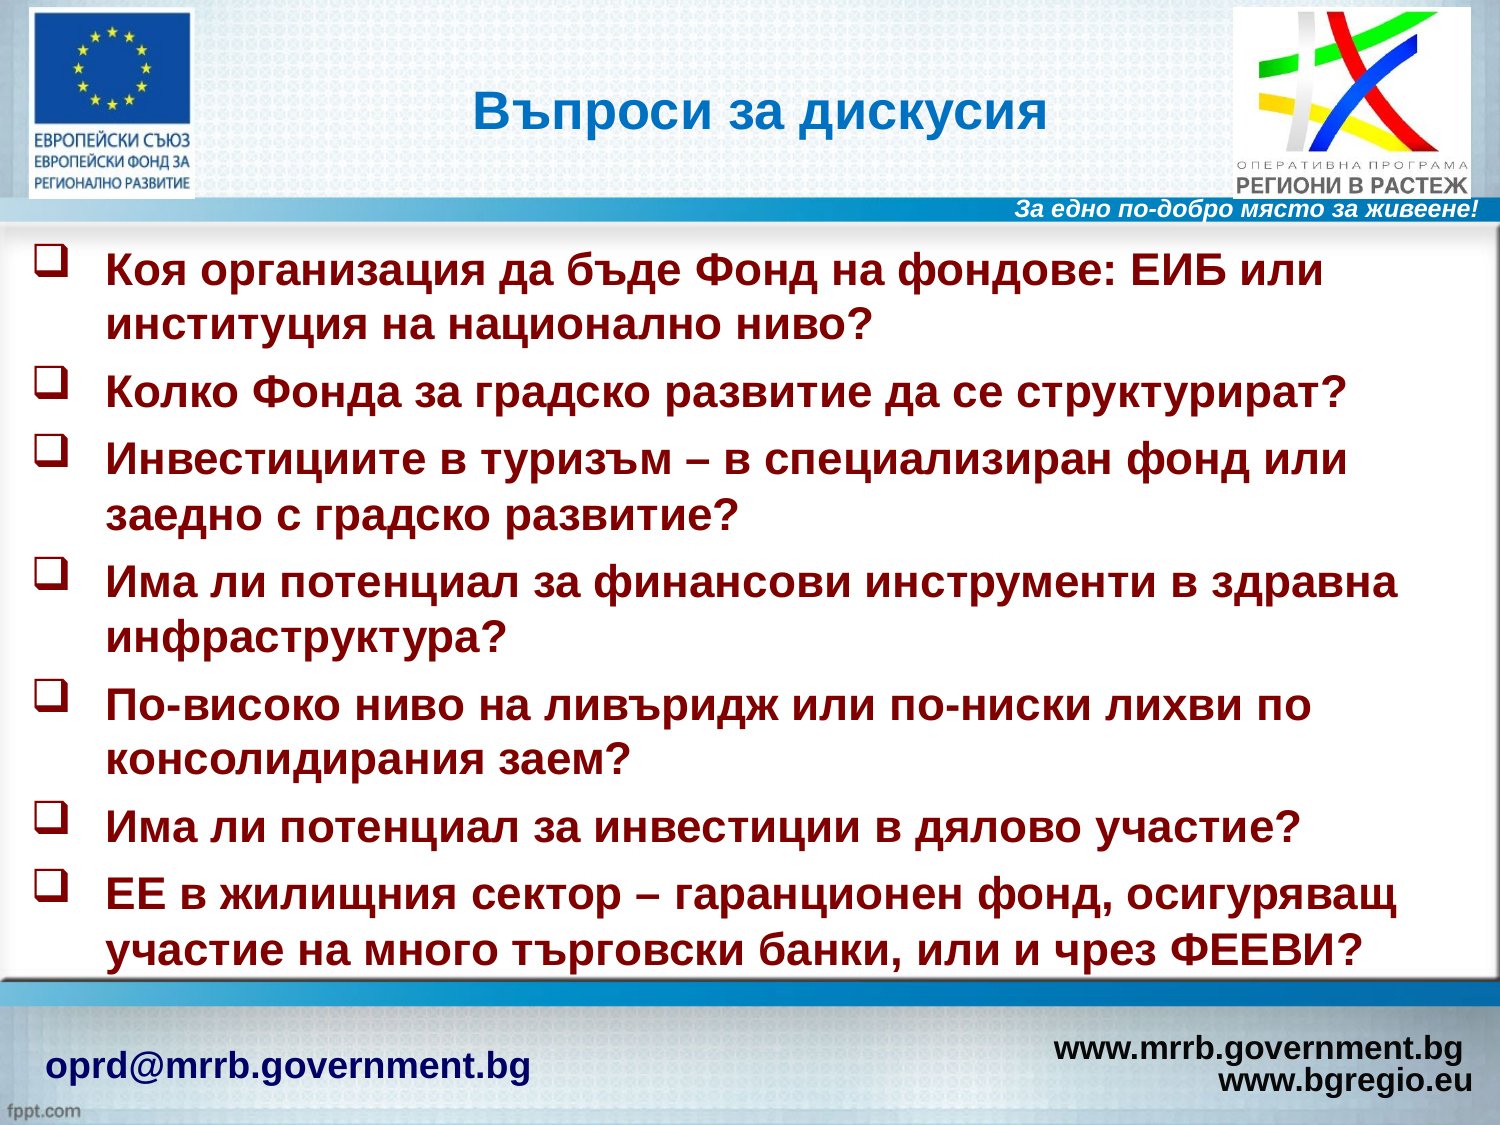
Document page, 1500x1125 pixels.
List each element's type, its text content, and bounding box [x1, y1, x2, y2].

text_box www.mrrb.government.bg www.bgregio.eu [738, 1026, 1489, 1105]
text_box oprd@mrrb.government.bg [30, 1049, 547, 1094]
picture [0, 0, 1500, 1125]
text_box За едно по-добро място за живеене! [744, 191, 1495, 231]
text_box Коя организация да бъде Фонд на фондове: ЕИБ или институция на национално ниво? Колко Фонда за градско развитие да се структурират? Инвестициите в туризъм – в специализиран фонд или заедно с градско развитие? Има ли потенциал за финансови инструменти в здравна инфраструктура? По-високо ниво на ливъридж или по-ниски лихви по консолидирания заем? Има ли потенциал за инвестиции в дялово участие? ЕЕ в жилищния сектор – гаранционен фонд, осигуряващ участие на много търговски банки, или и чрез ФЕЕВИ? [16, 231, 1483, 1049]
text_box Въпроси за дискусия [231, 34, 1233, 181]
